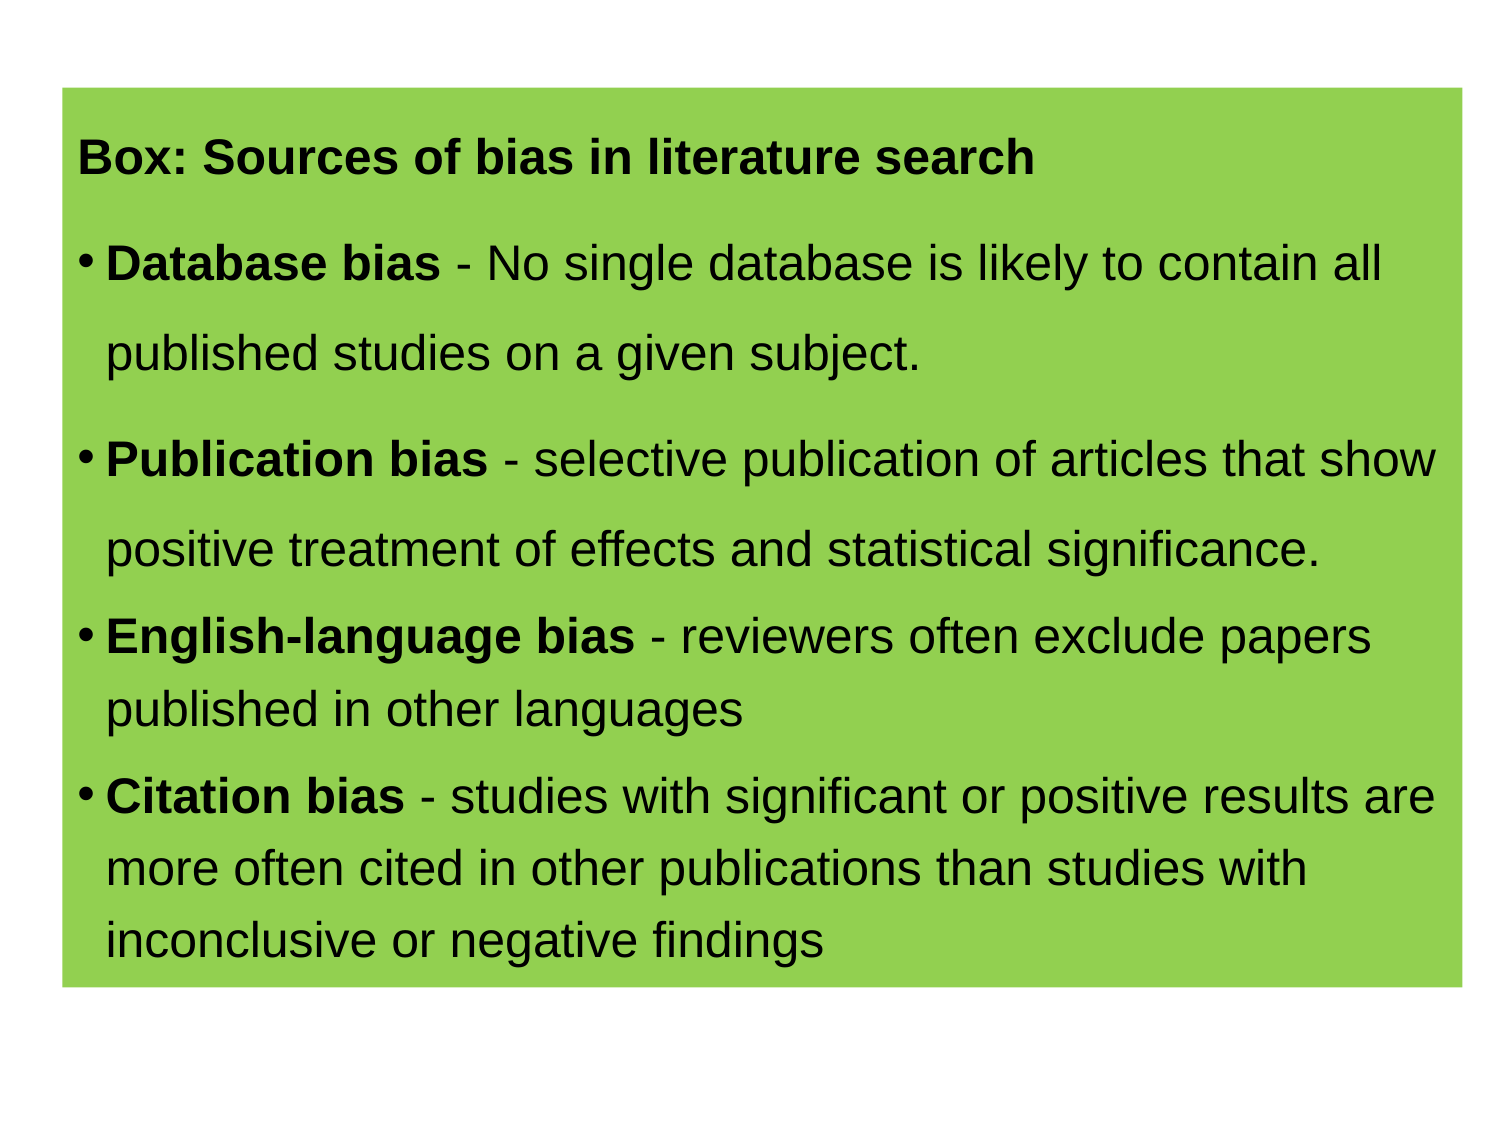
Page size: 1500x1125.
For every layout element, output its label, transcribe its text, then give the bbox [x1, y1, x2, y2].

list Box: Sources of bias in literature search Database bias - No single database is likely to contain all published studies on a given subject. Publication bias - selective publication of articles that show positive treatment of effects and statistical significance. English-language bias - reviewers often exclude papers published in other languages Citation bias - studies with significant or positive results are more often cited in other publications than studies with inconclusive or negative findings [62, 87, 1463, 988]
